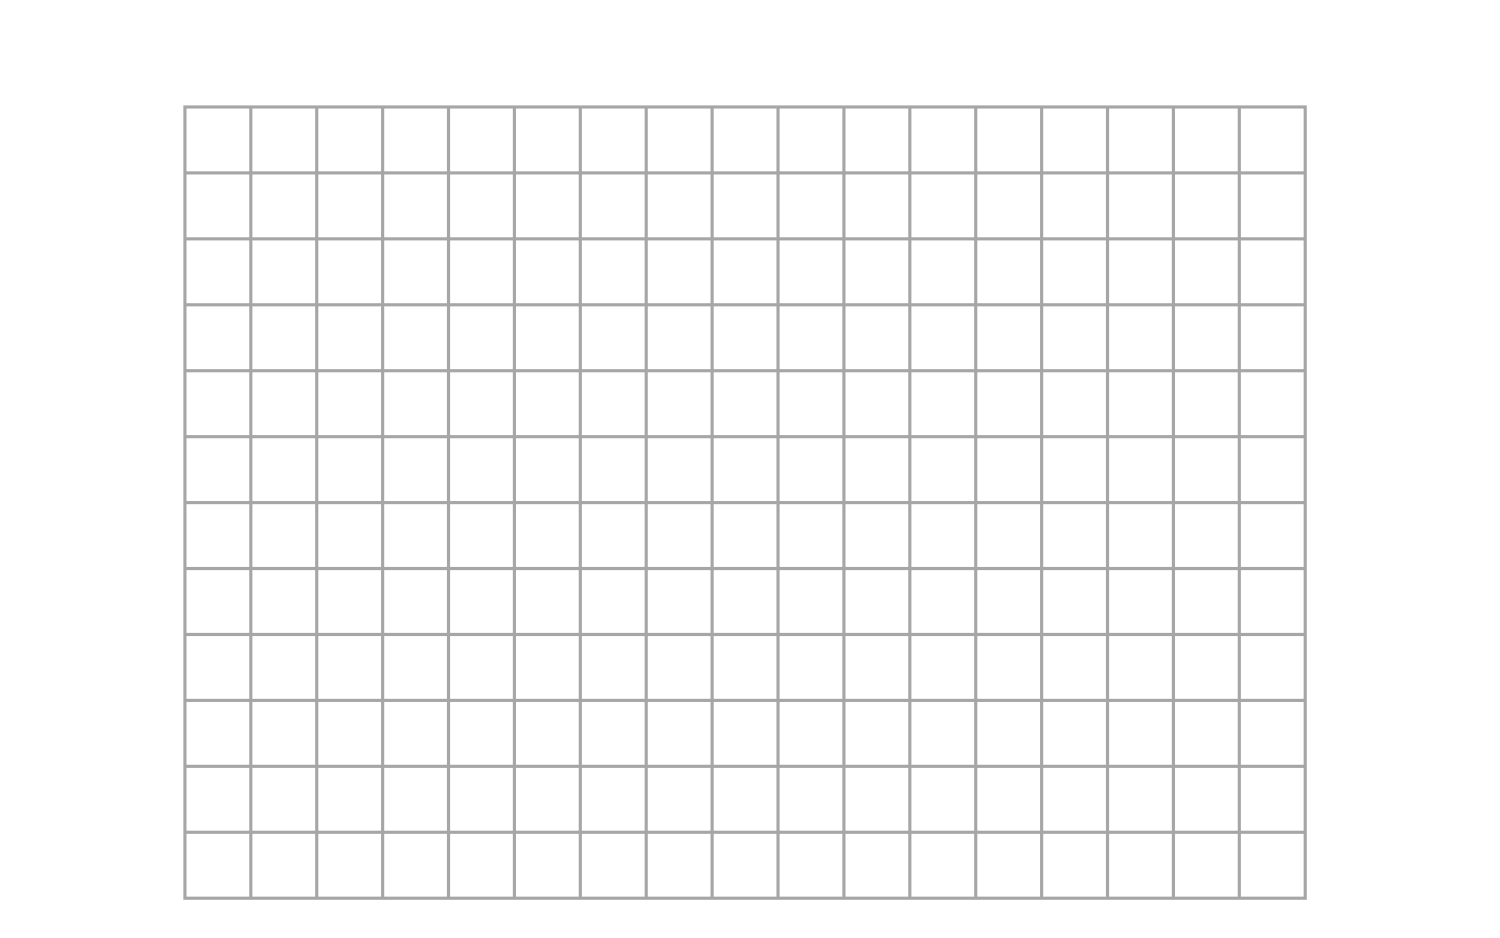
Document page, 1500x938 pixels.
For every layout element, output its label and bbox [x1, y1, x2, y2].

list [175, 96, 1311, 904]
